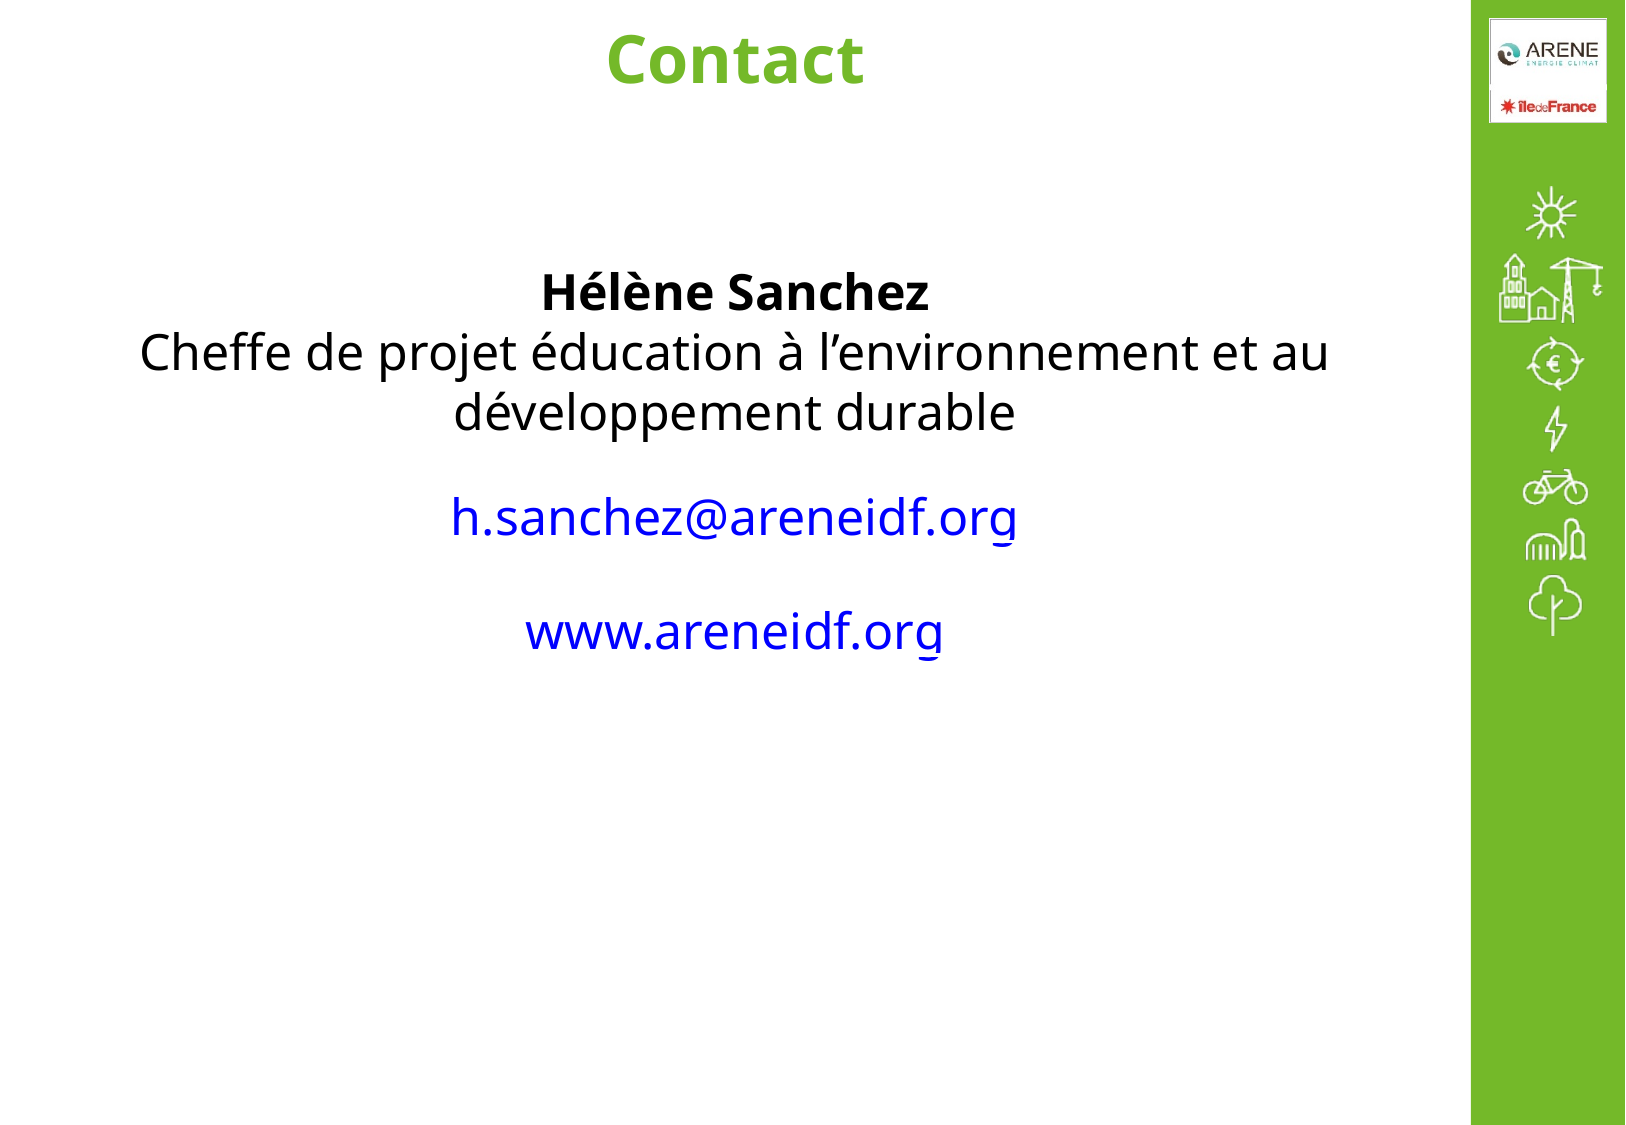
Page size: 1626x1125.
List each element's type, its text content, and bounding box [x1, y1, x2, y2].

picture [1499, 186, 1603, 636]
picture [1489, 18, 1607, 123]
text_box Hélène Sanchez Cheffe de projet éducation à l’environnement et au développement durable h.sanchez@areneidf.org www.areneidf.org [34, 208, 1436, 1101]
text_box Contact [34, 18, 1436, 126]
